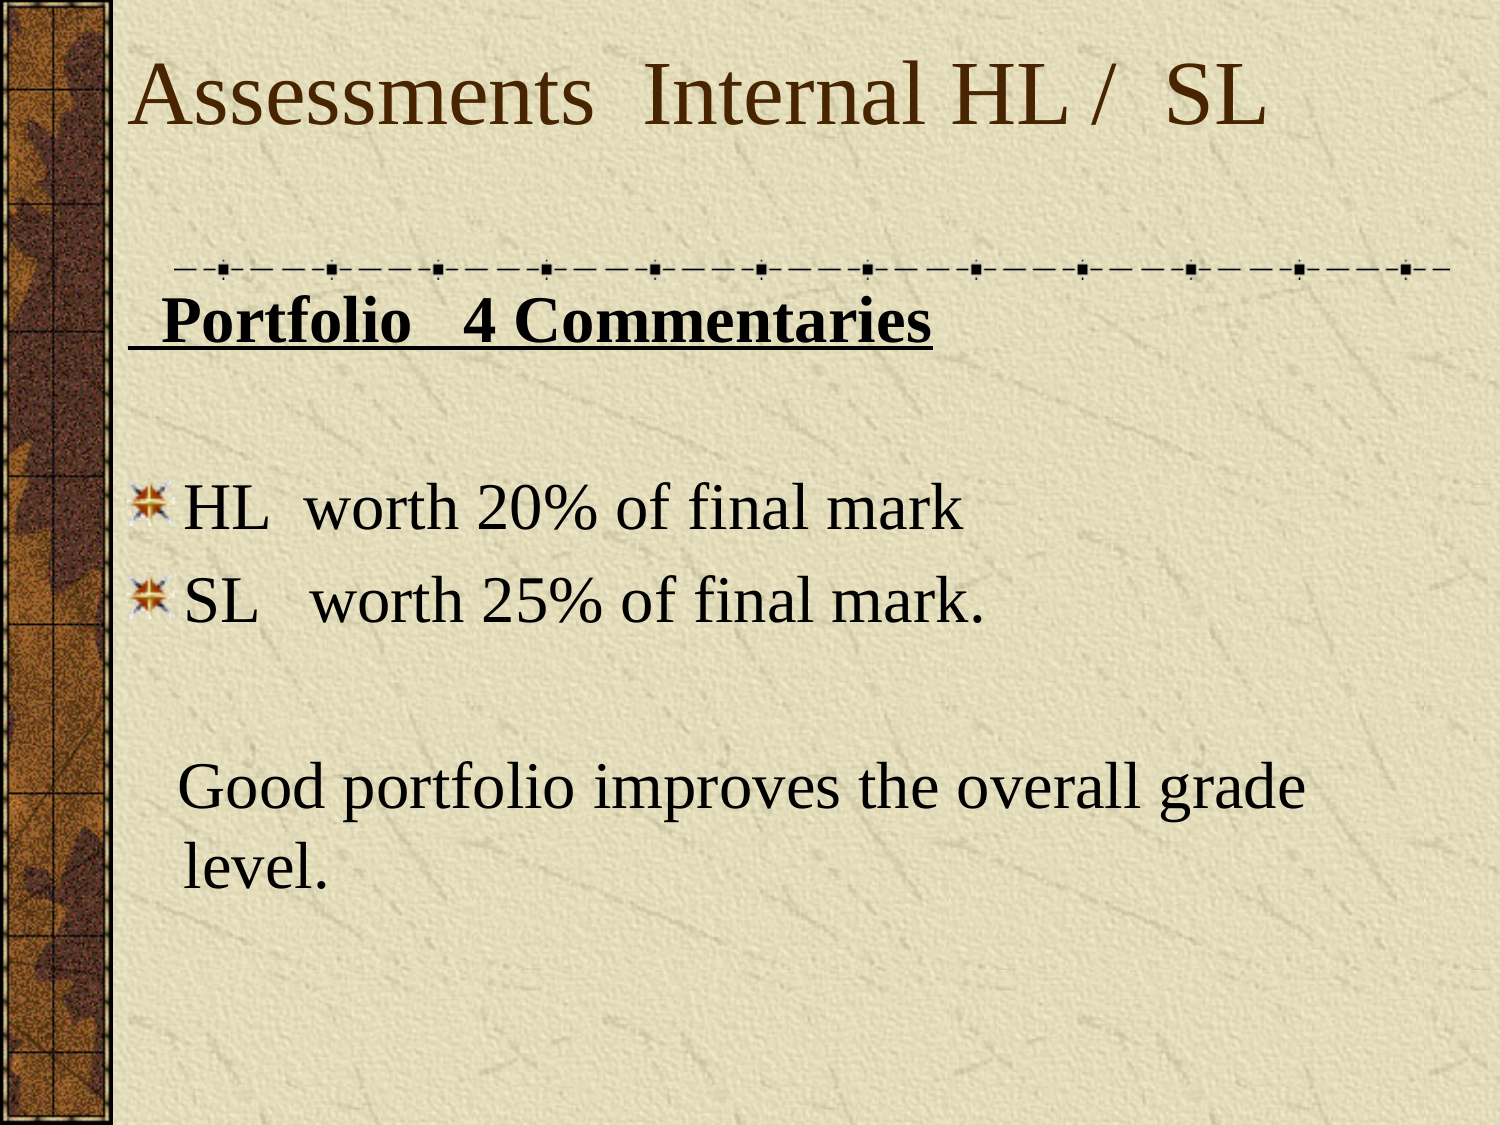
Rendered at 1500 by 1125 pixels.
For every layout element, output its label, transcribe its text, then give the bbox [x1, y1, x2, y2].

list Portfolio 4 Commentaries HL worth 20% of final mark SL worth 25% of final mark. Good portfolio improves the overall grade level. [112, 174, 1388, 1001]
title Assessments Internal HL / SL [112, 0, 1388, 151]
picture [0, 0, 1500, 1125]
